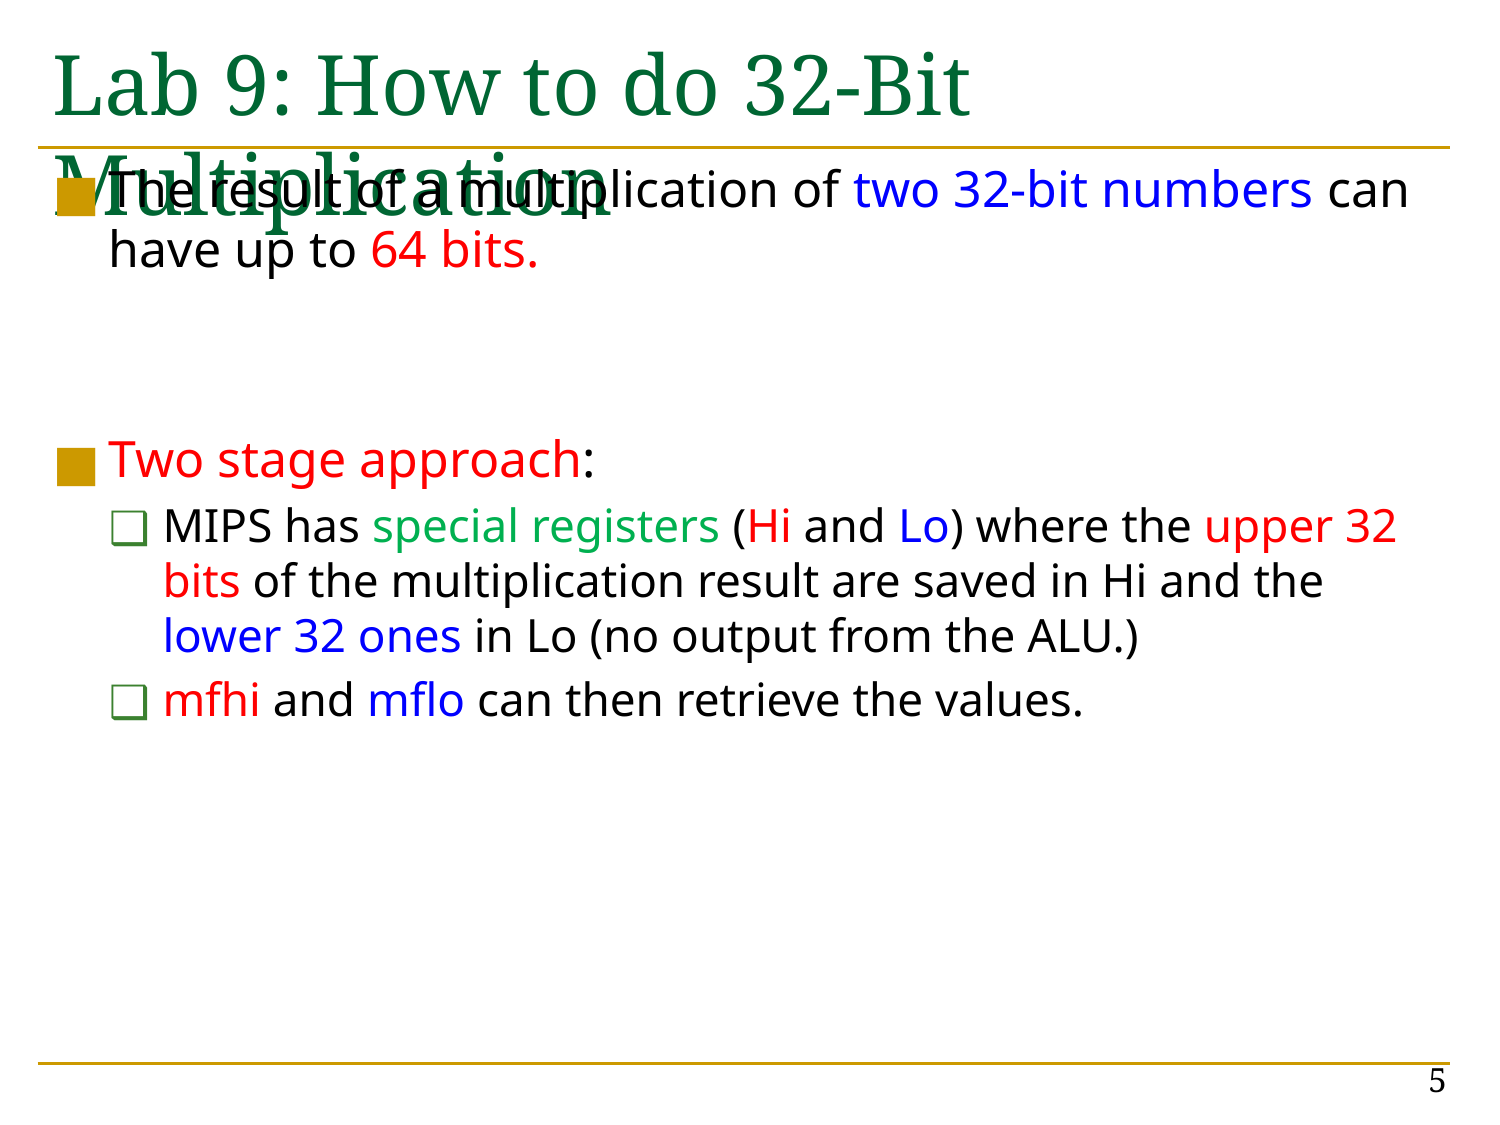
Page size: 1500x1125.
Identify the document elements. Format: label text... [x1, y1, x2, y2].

slide_number 5 [1111, 1036, 1462, 1112]
title Lab 9: How to do 32-Bit Multiplication [37, 24, 1450, 149]
list The result of a multiplication of two 32-bit numbers can have up to 64 bits. Two stage approach: MIPS has special registers (Hi and Lo) where the upper 32 bits of the multiplication result are saved in Hi and the lower 32 ones in Lo (no output from the ALU.) mfhi and mflo can then retrieve the values. [37, 149, 1450, 1063]
